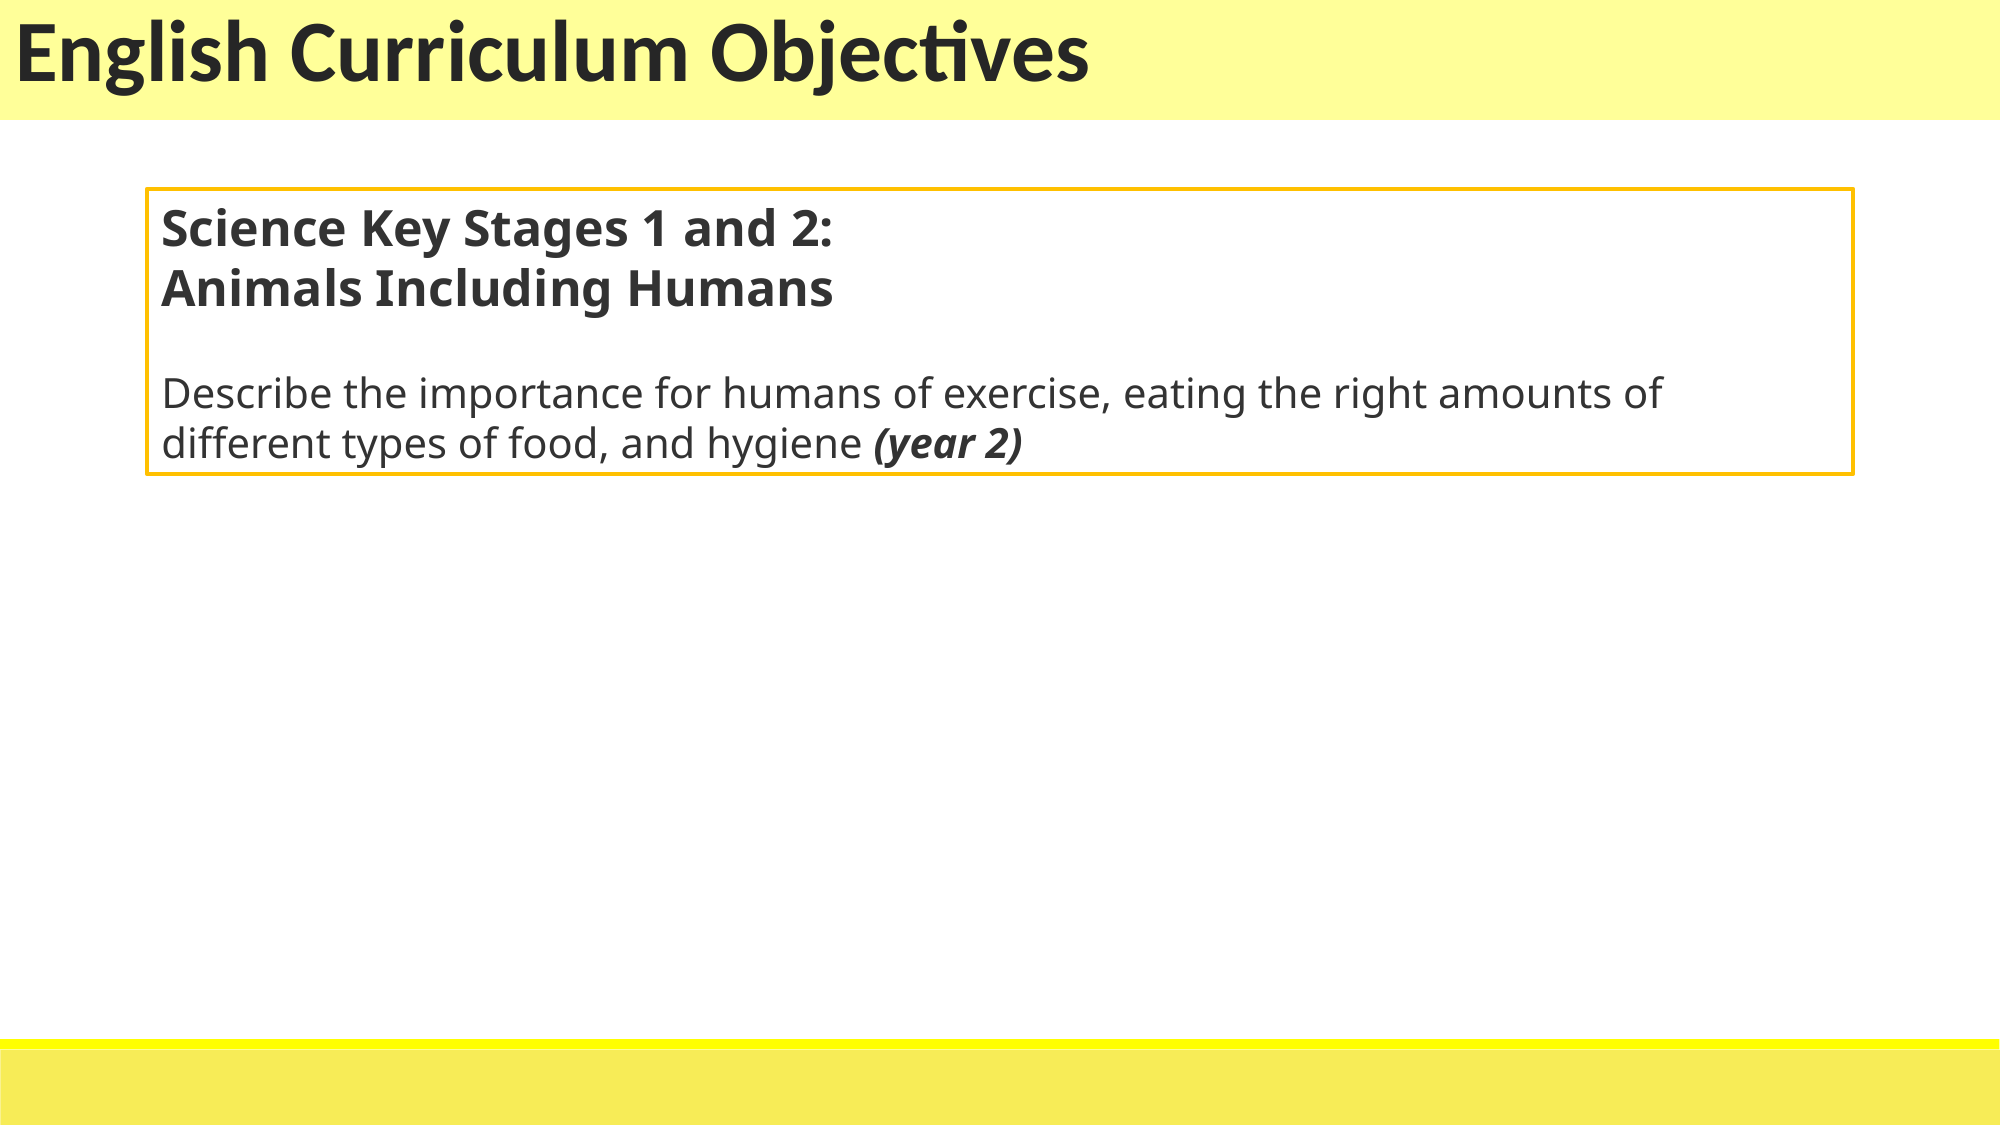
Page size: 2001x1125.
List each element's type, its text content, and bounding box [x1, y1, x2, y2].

text_box Science Key Stages 1 and 2: Animals Including Humans Describe the importance for humans of exercise, eating the right amounts of different types of food, and hygiene (year 2) [146, 189, 1854, 474]
table_header English Curriculum Objectives [0, 0, 2000, 120]
